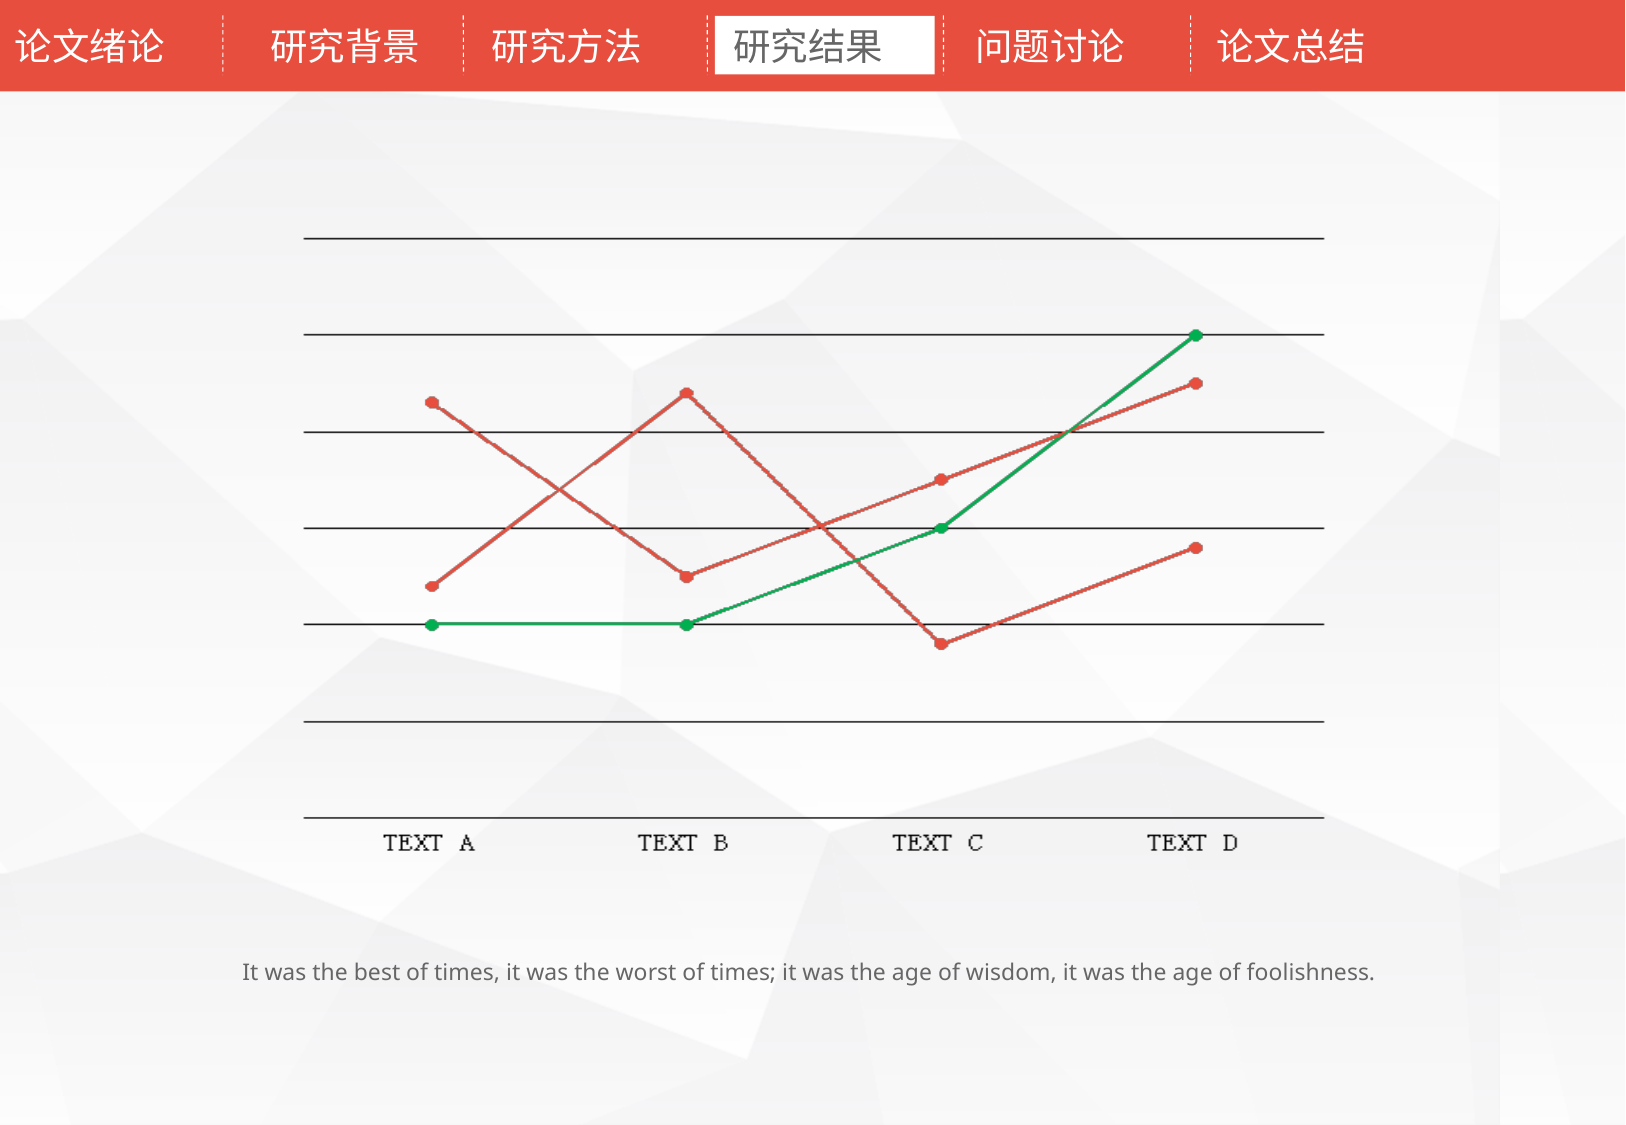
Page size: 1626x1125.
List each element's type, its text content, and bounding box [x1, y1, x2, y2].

text_box 论文总结 [1201, 15, 1432, 76]
text_box 论文绪论 [0, 15, 228, 76]
picture [0, 0, 1626, 1125]
text_box 研究方法 [477, 15, 708, 76]
text_box 研究背景 [232, 15, 458, 76]
text_box 问题讨论 [960, 15, 1191, 76]
text_box [0, 0, 1625, 92]
text_box It was the best of times, it was the worst of times; it was the age of wisdom, it was the age of foolishness. [132, 950, 1493, 993]
text_box 研究结果 [718, 15, 949, 76]
text_box [714, 15, 718, 75]
